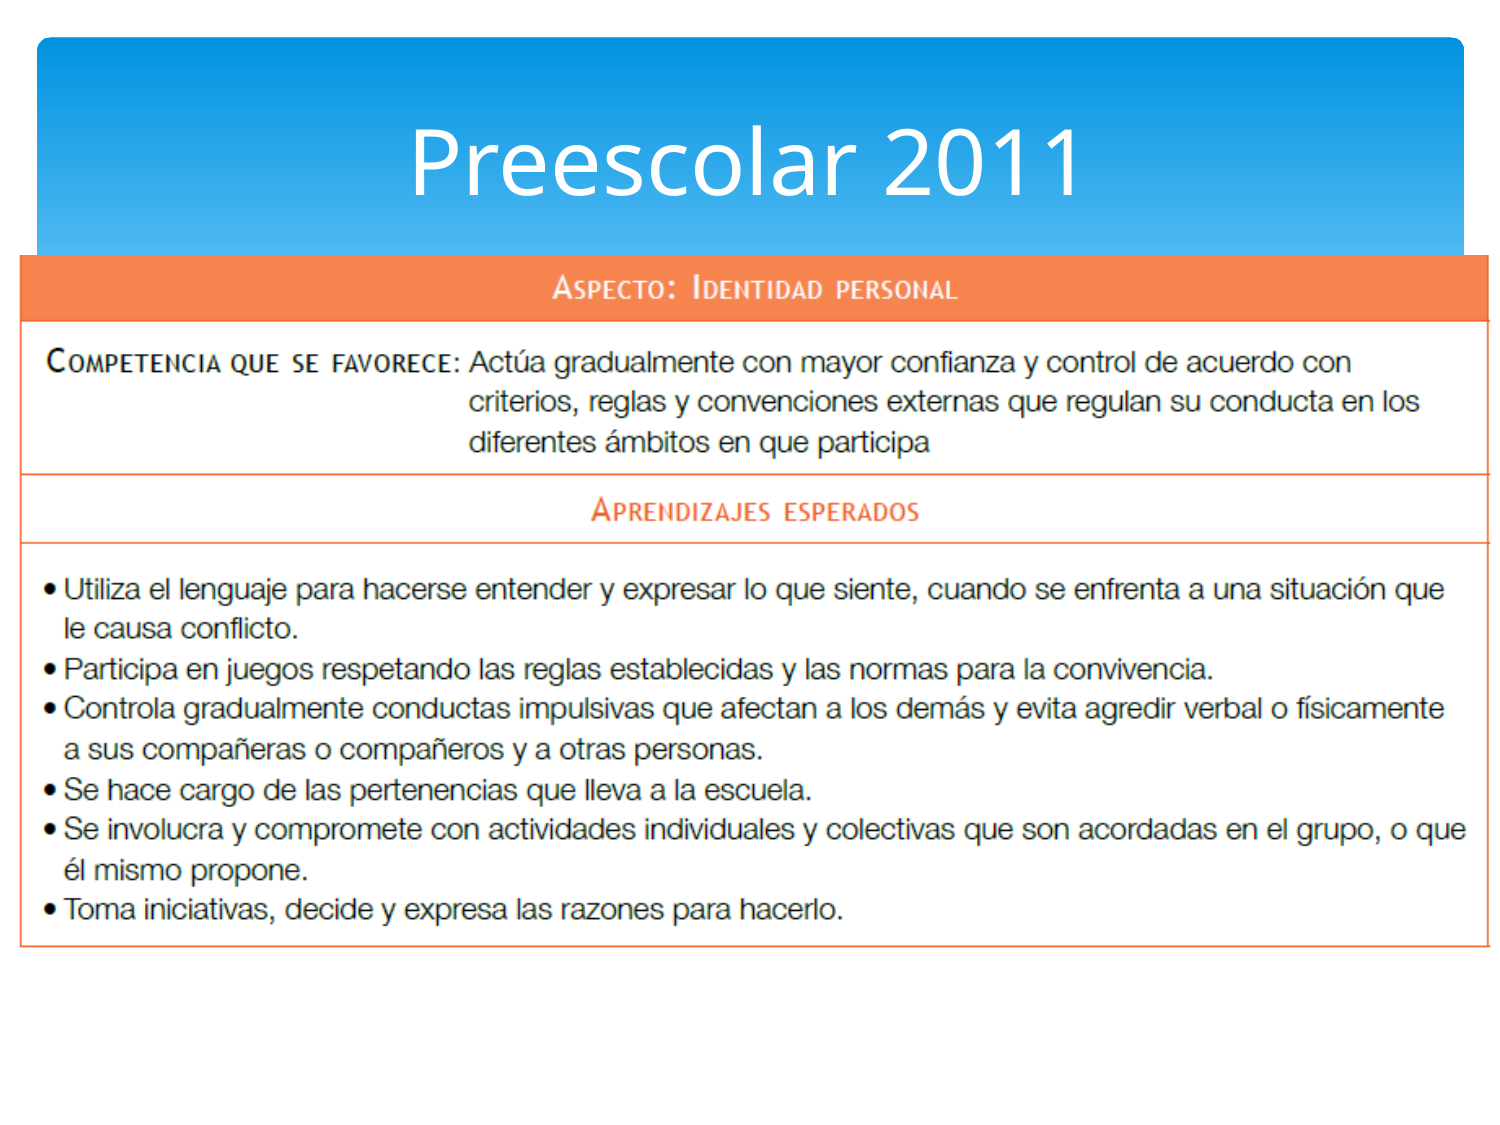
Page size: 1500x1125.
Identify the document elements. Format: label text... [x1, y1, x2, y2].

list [17, 255, 1500, 953]
title Preescolar 2011 [75, 55, 1425, 253]
